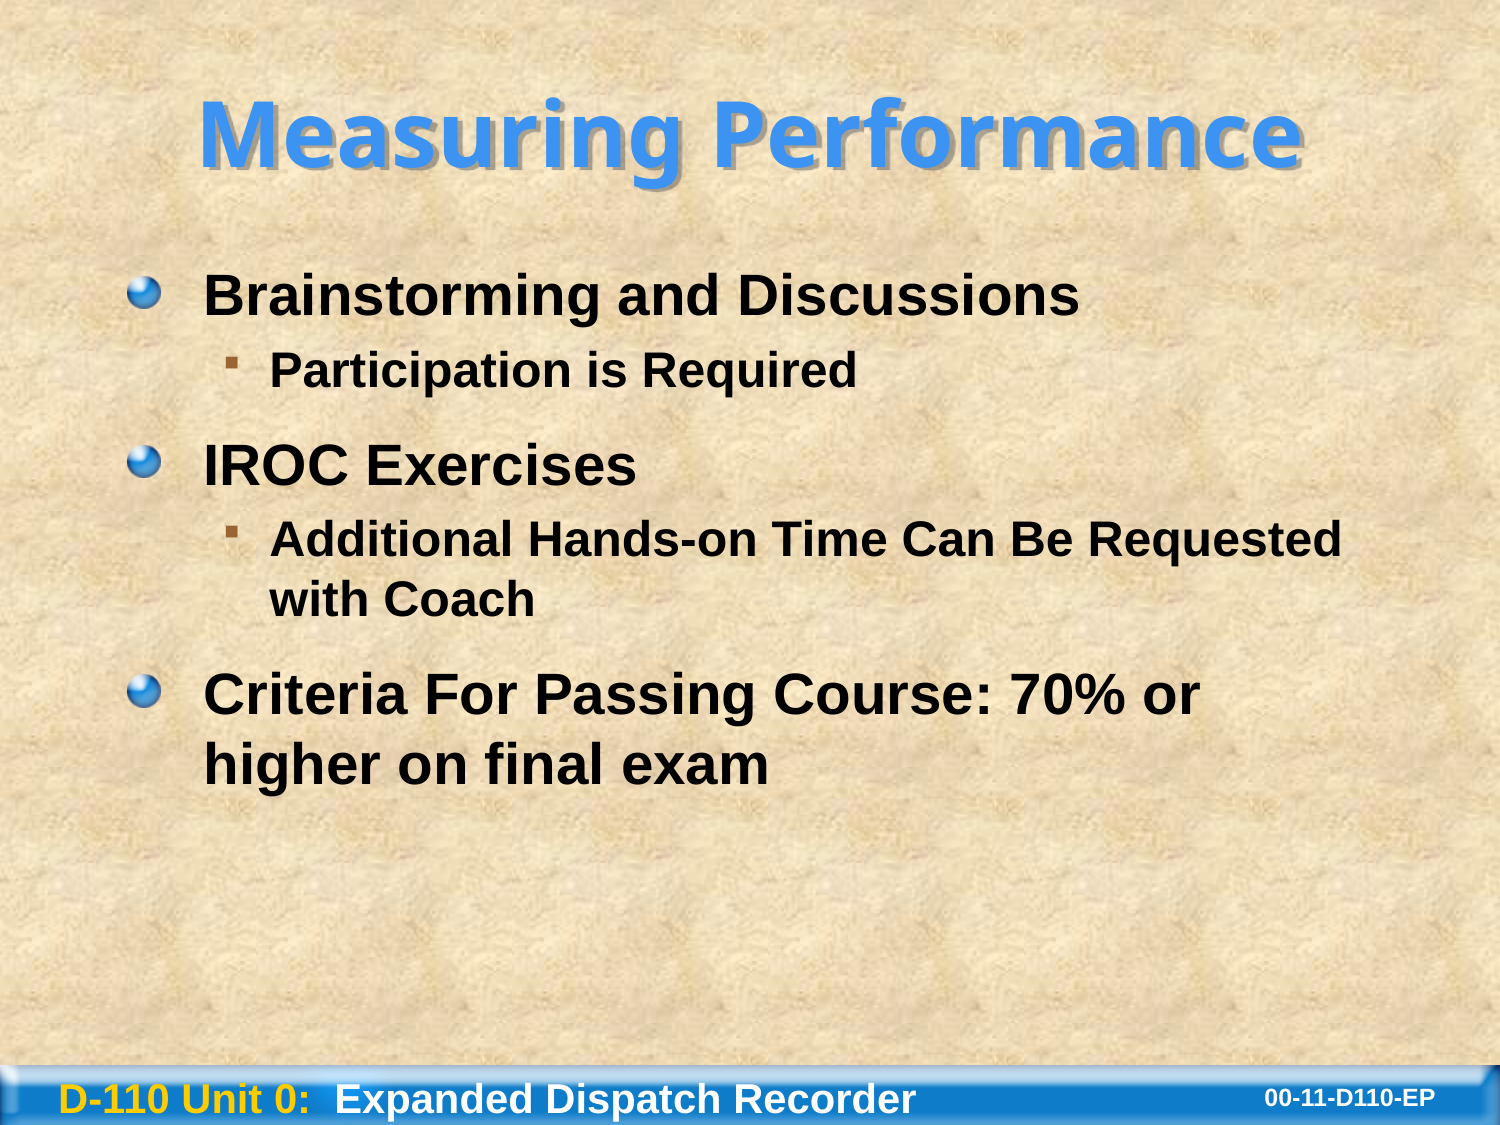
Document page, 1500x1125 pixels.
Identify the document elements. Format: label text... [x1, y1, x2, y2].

picture [127, 674, 161, 708]
title Measuring Performance [112, 37, 1388, 225]
text_box D-110 Unit 0: Expanded Dispatch Recorder [43, 1064, 1039, 1125]
picture [127, 276, 161, 309]
list Brainstorming and Discussions Participation is Required IROC Exercises Additional Hands-on Time Can Be Requested with Coach Criteria For Passing Course: 70% or higher on final exam [112, 249, 1388, 1088]
picture [0, 0, 1500, 1125]
picture [127, 445, 161, 478]
